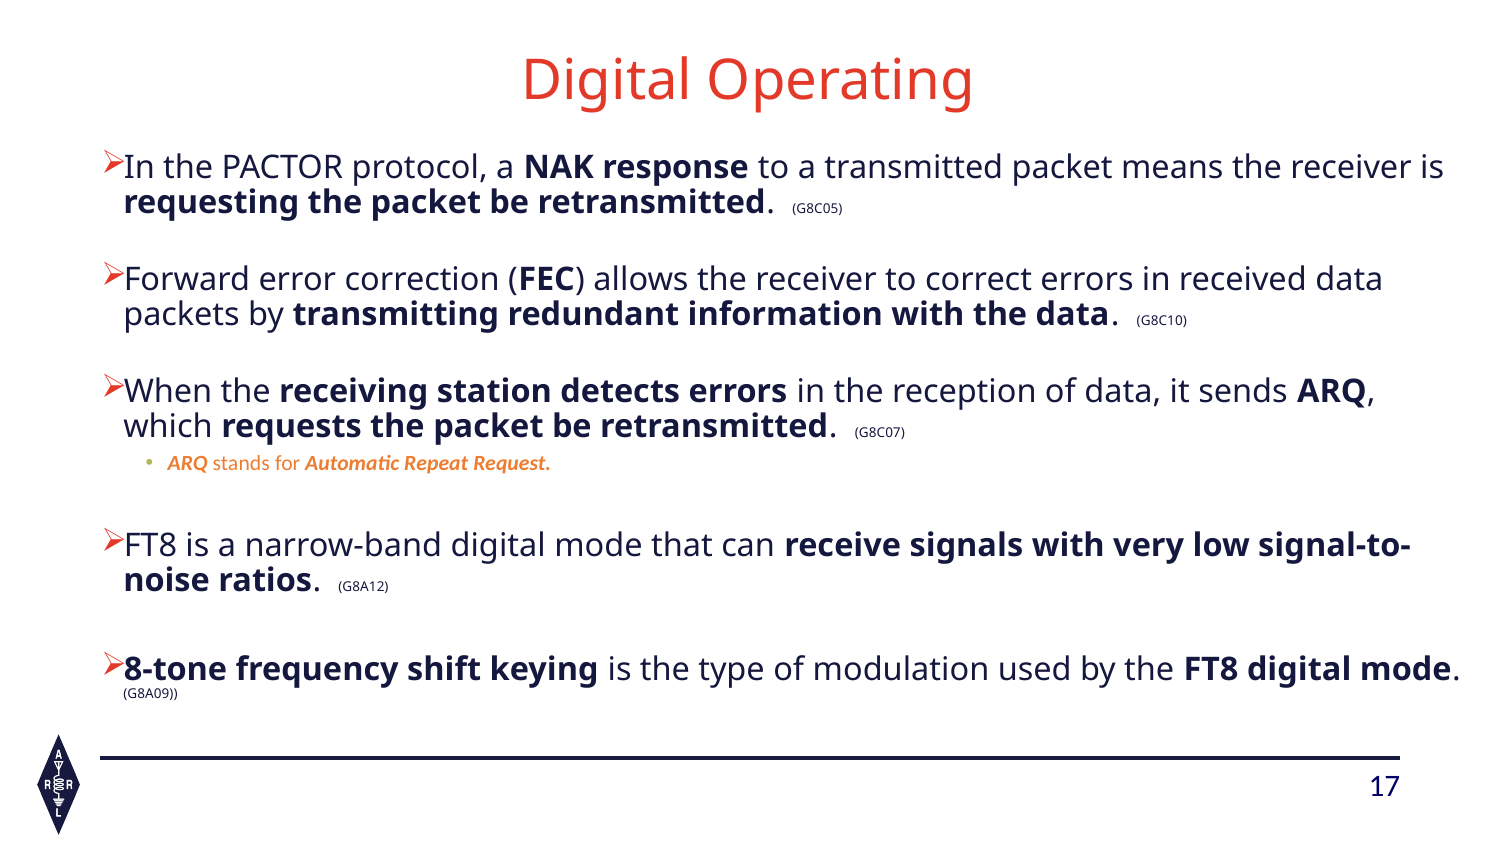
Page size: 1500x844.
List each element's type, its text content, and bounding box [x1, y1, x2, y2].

slide_number 17 [1302, 761, 1400, 807]
list In the PACTOR protocol, a NAK response to a transmitted packet means the receiver is requesting the packet be retransmitted. (G8C05) Forward error correction (FEC) allows the receiver to correct errors in received data packets by transmitting redundant information with the data. (G8C10) When the receiving station detects errors in the reception of data, it sends ARQ, which requests the packet be retransmitted. (G8C07) ARQ stands for Automatic Repeat Request. FT8 is a narrow-band digital mode that can receive signals with very low signal-to-noise ratios. (G8A12) 8-tone frequency shift keying is the type of modulation used by the FT8 digital mode. (G8A09)) [101, 144, 1471, 728]
picture [37, 734, 80, 835]
title Digital Operating [101, 44, 1395, 145]
